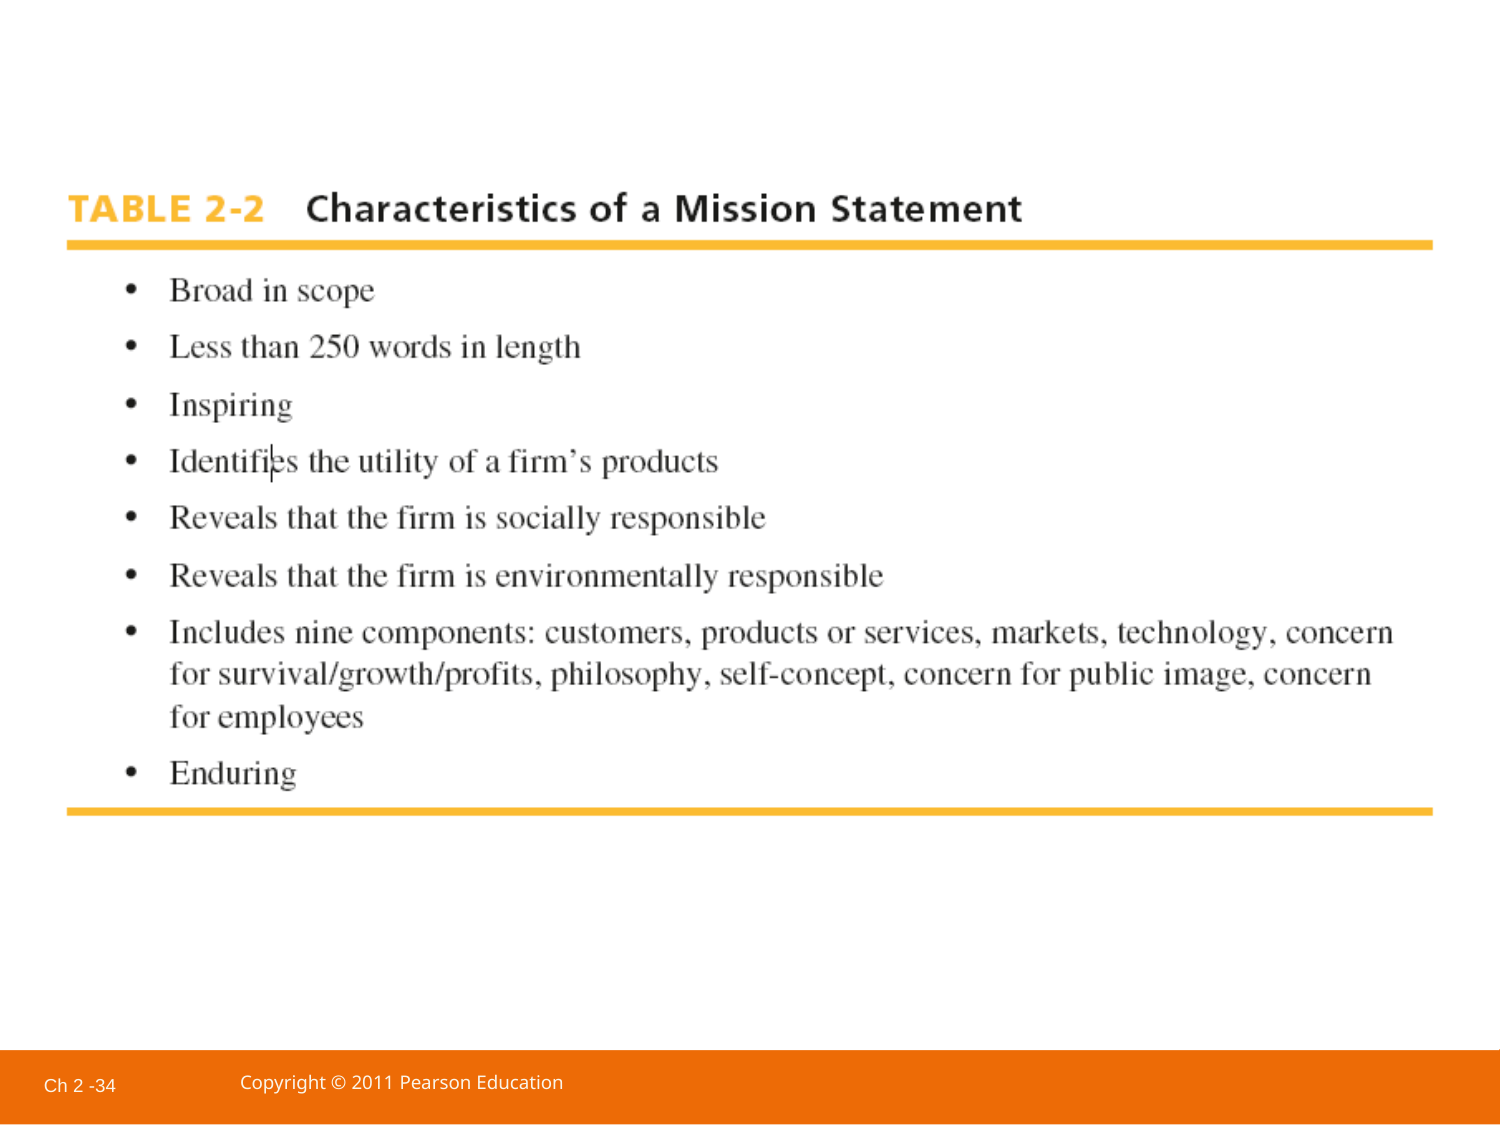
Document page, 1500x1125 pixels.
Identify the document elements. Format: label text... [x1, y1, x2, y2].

picture [54, 174, 1463, 841]
picture [1248, 1042, 1500, 1124]
text_box [0, 1050, 1500, 1125]
text_box Copyright © 2011 Pearson Education [233, 1070, 697, 1093]
text_box Ch 2 -34 [43, 1073, 153, 1097]
